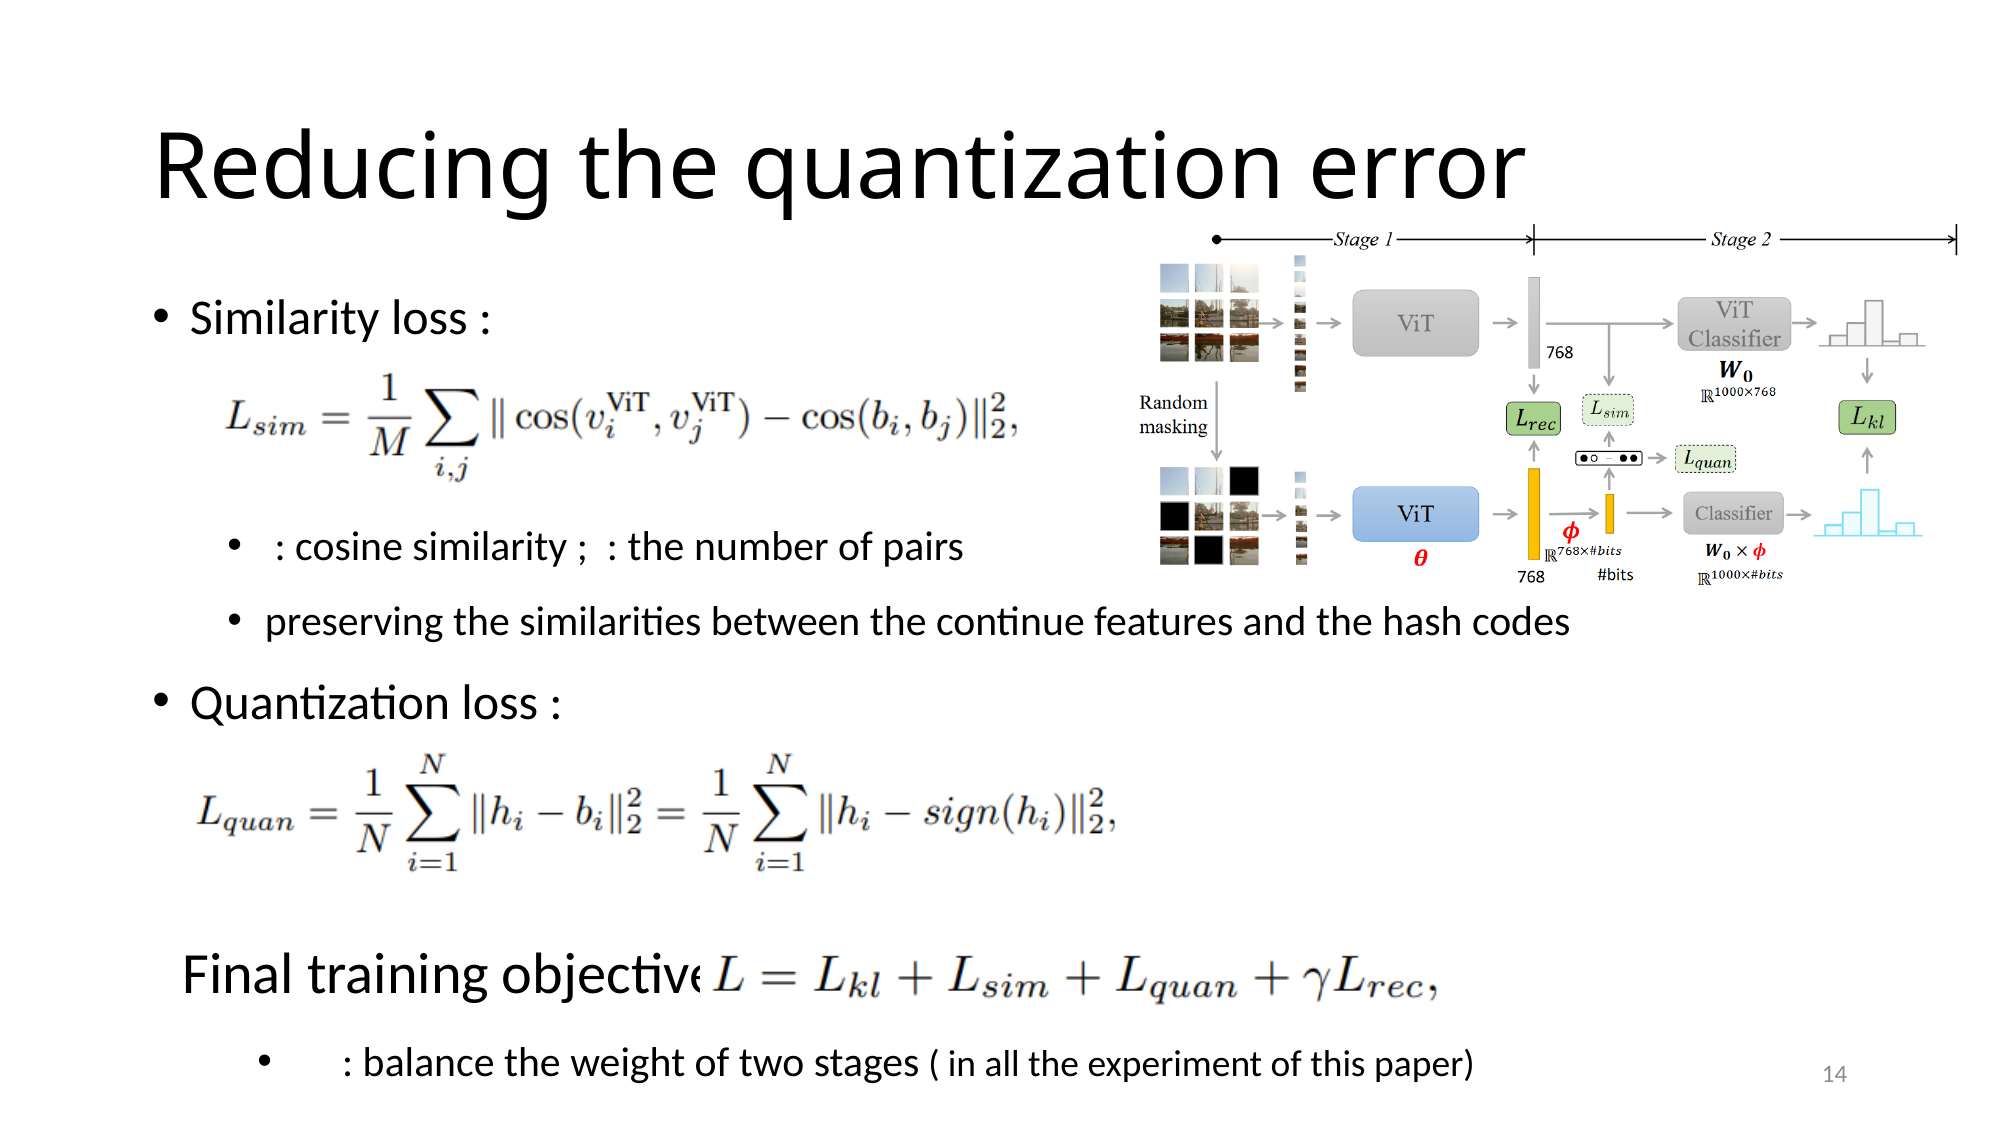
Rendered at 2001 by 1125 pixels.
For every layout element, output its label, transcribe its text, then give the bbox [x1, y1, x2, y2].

picture [700, 917, 1477, 1024]
picture [1110, 201, 1974, 591]
title Reducing the quantization error [137, 59, 1863, 278]
slide_number 14 [1412, 1042, 1863, 1103]
picture [182, 744, 1140, 877]
picture [216, 361, 1032, 495]
